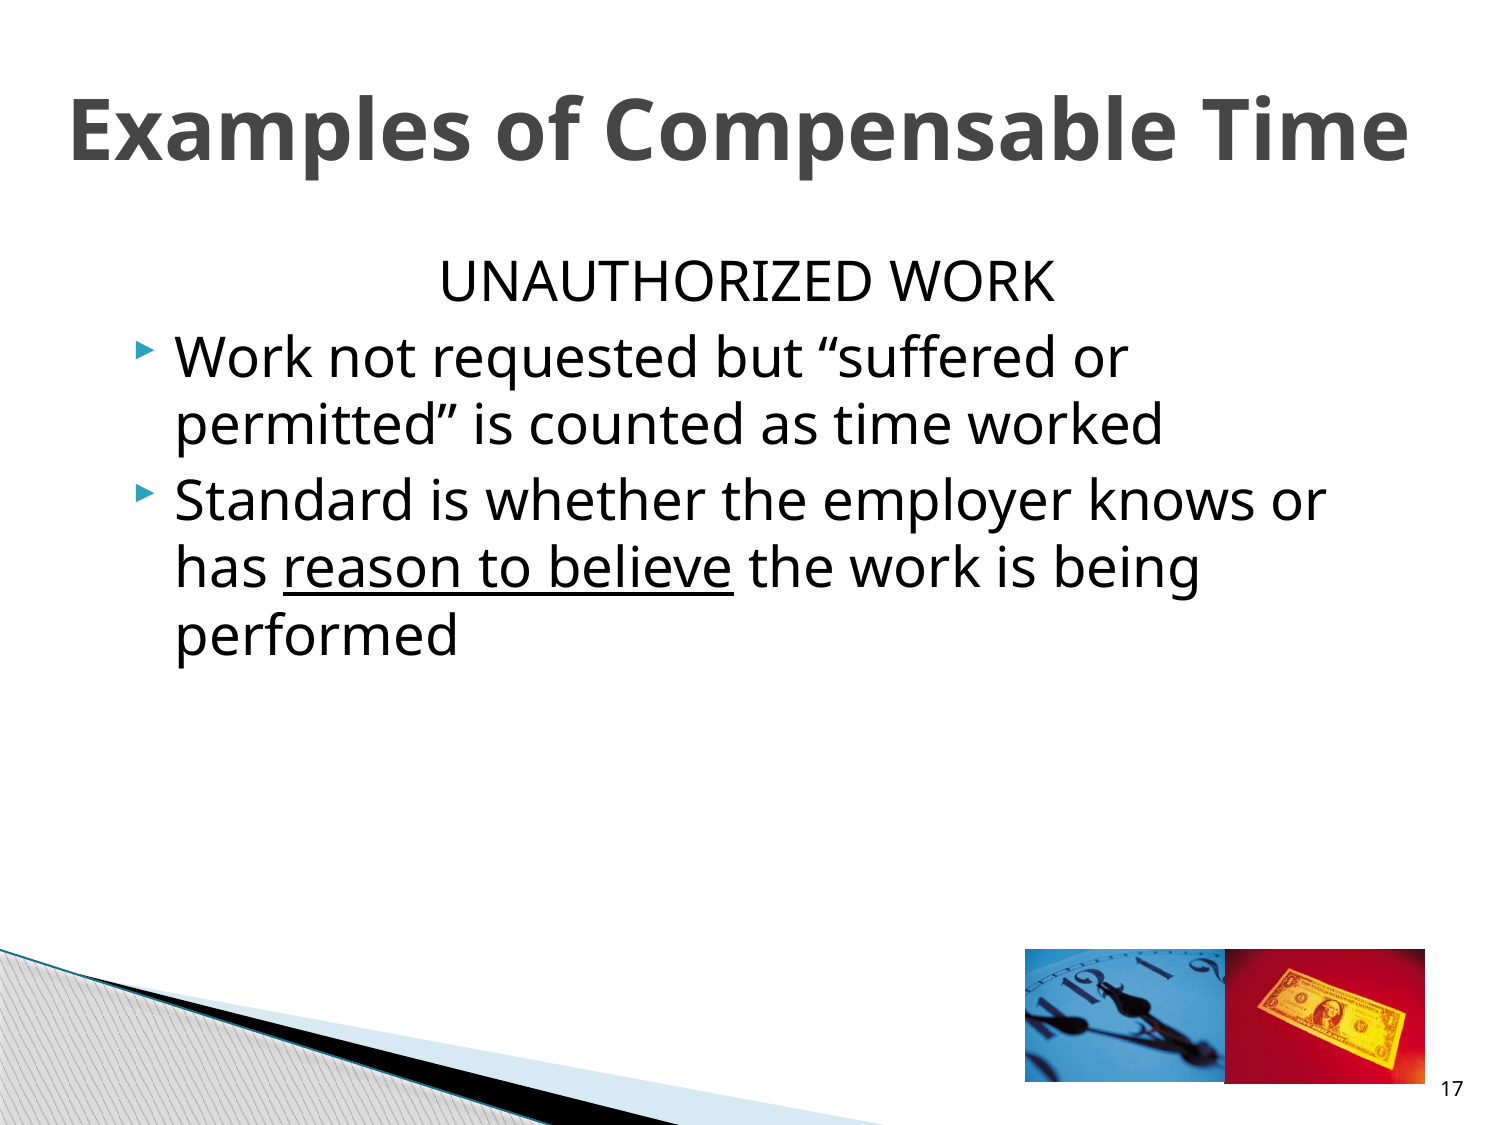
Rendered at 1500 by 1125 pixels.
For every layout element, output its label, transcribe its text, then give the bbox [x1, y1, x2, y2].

title Examples of Compensable Time [52, 8, 1469, 244]
list UNAUTHORIZED WORK Work not requested but “suffered or permitted” is counted as time worked Standard is whether the employer knows or has reason to believe the work is being performed [99, 244, 1375, 938]
slide_number 17 [1418, 1051, 1479, 1112]
picture [1024, 949, 1426, 1085]
